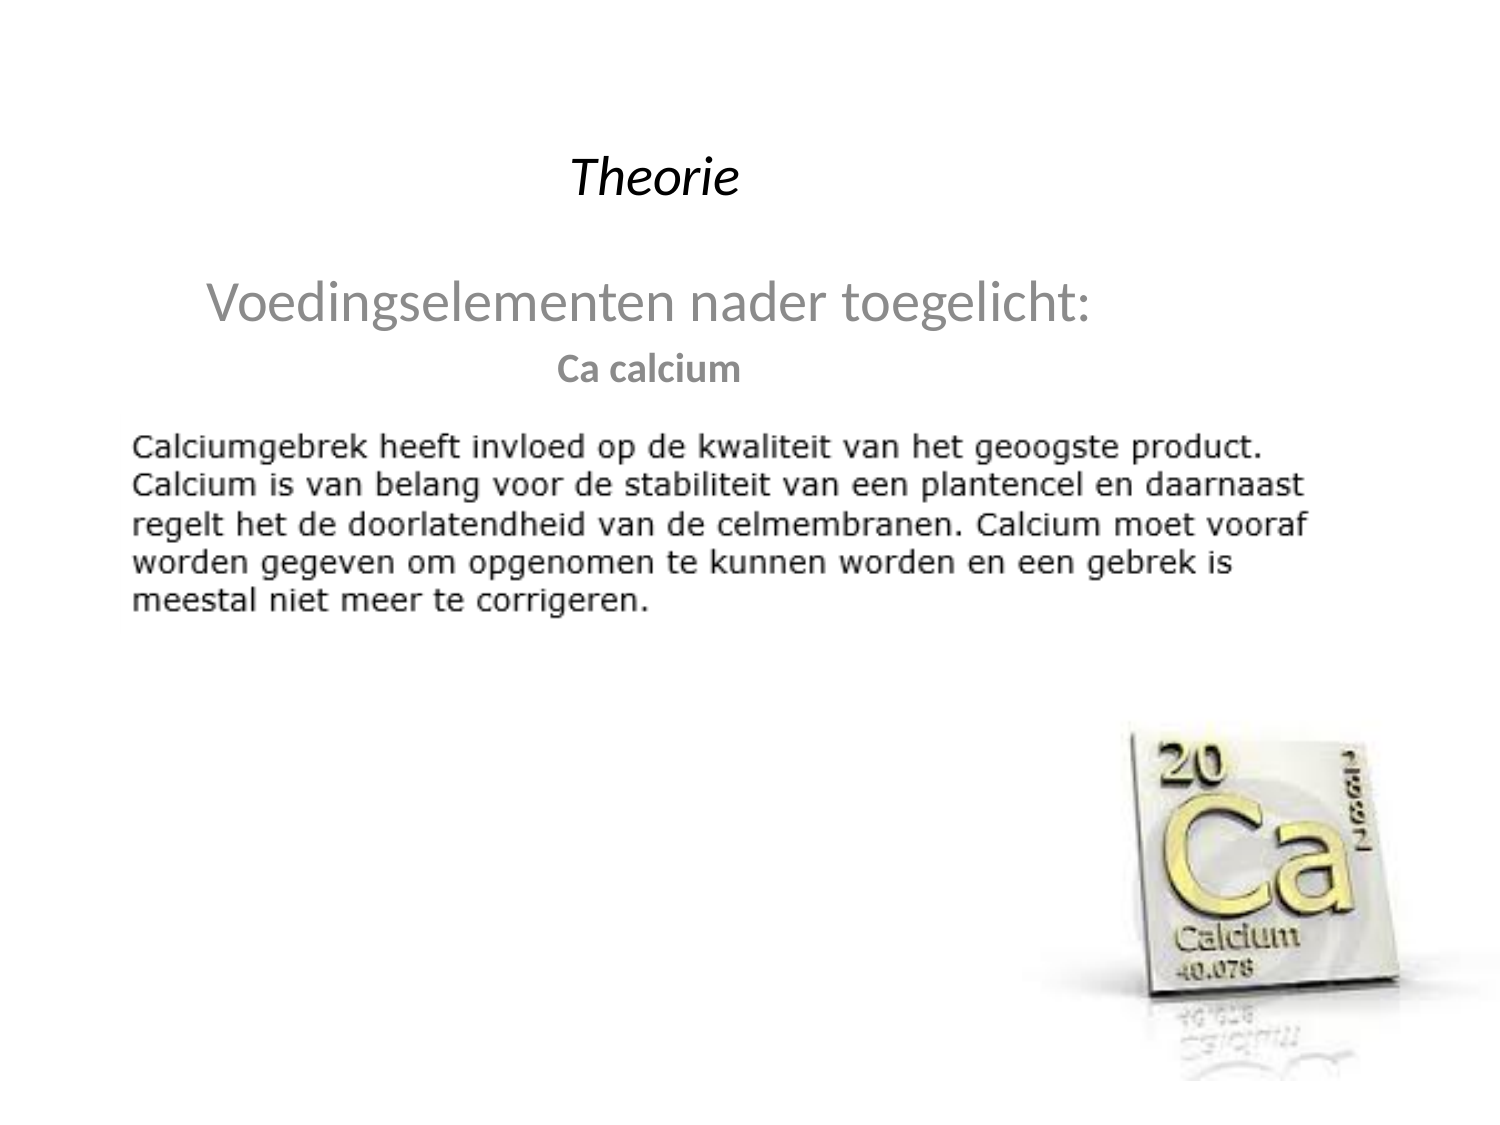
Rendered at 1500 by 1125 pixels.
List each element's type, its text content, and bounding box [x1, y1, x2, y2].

picture [1022, 682, 1500, 1081]
subtitle Voedingselementen nader toegelicht: Ca calcium [64, 255, 1235, 882]
title Theorie [112, 101, 1199, 244]
picture [119, 413, 1338, 634]
